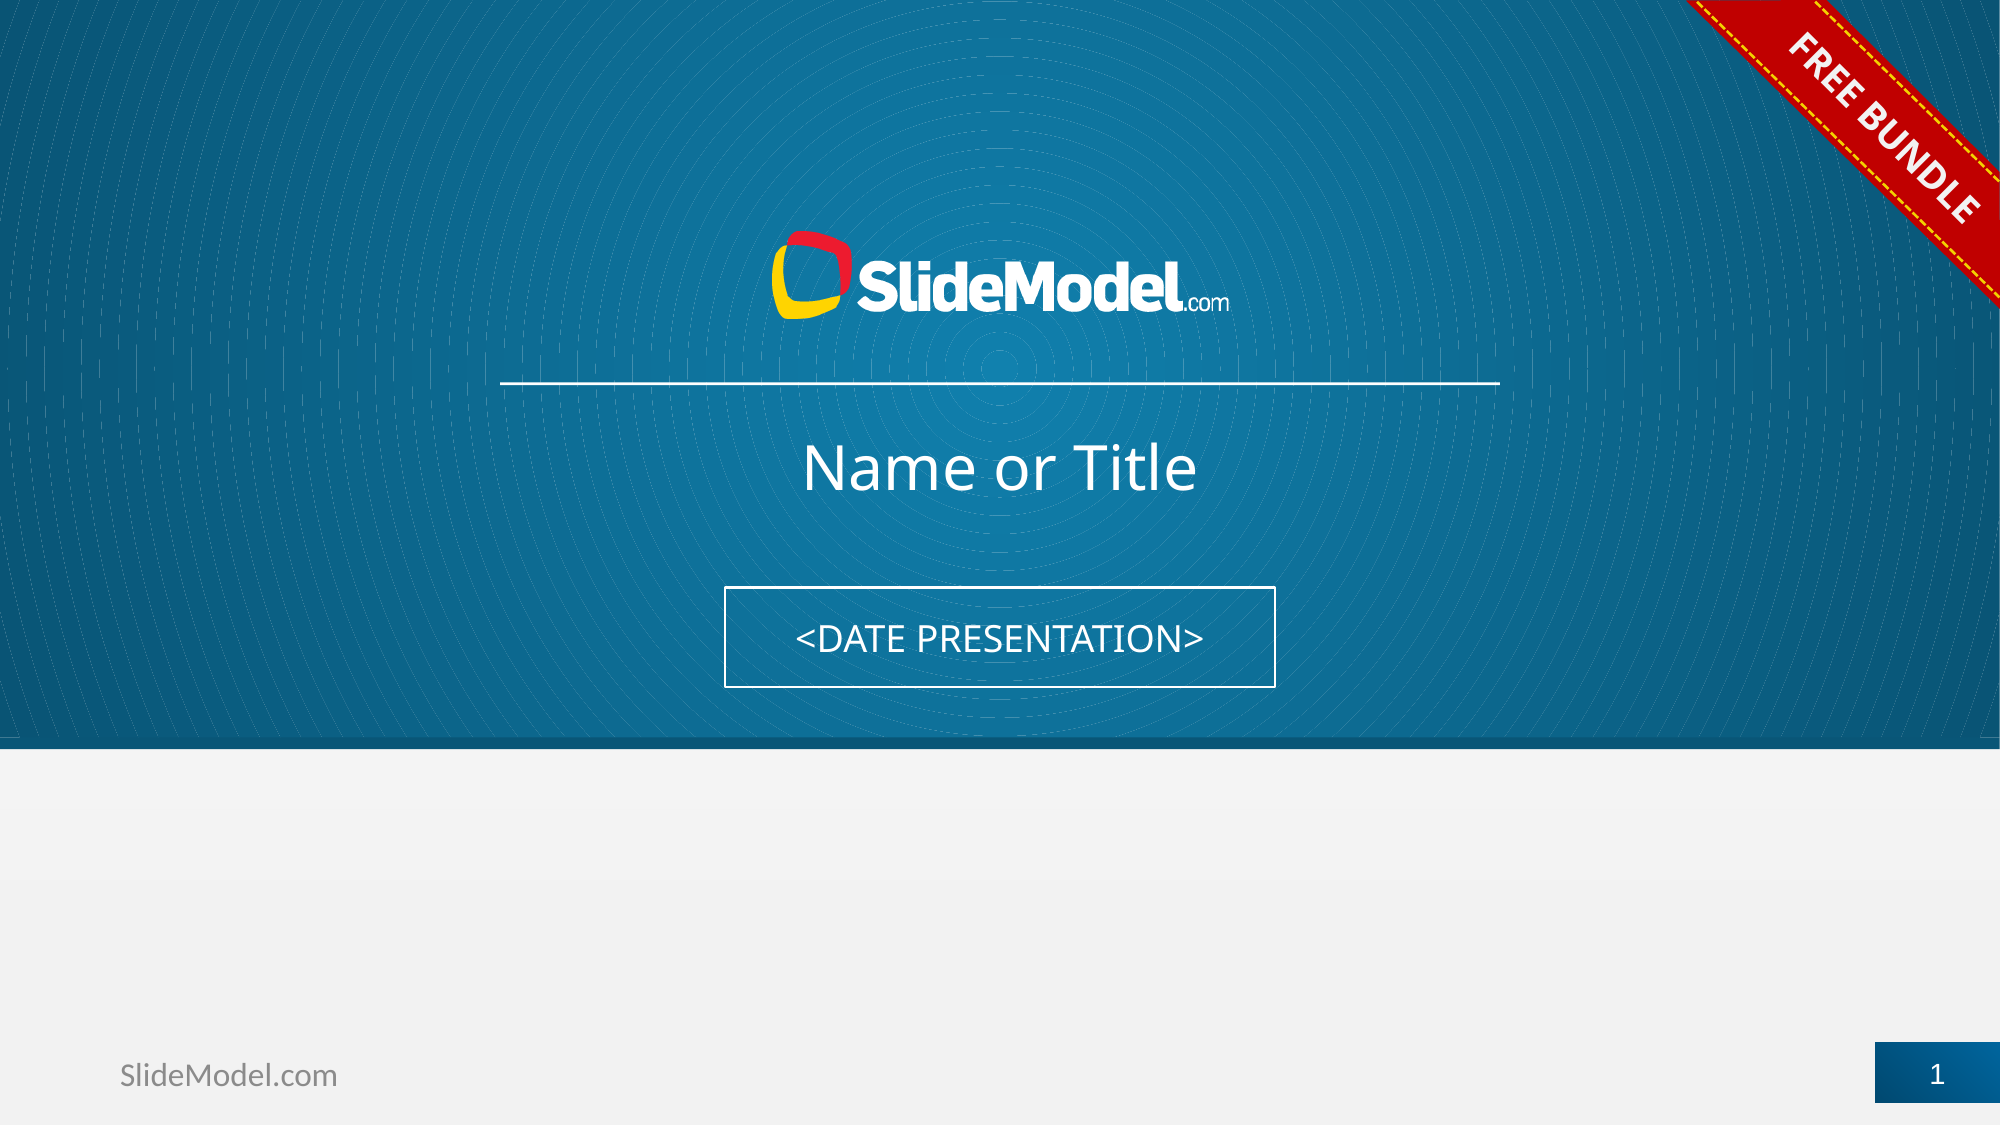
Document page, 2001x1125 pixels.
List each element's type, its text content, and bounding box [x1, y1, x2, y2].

text_box [0, 737, 2000, 750]
slide_number 1 [1875, 1042, 2000, 1103]
text_box [723, 585, 1277, 689]
footer SlideModel.com [99, 1042, 734, 1103]
text_box <DATE PRESENTATION> [761, 599, 1239, 675]
text_box [498, 380, 1502, 387]
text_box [1696, 0, 2000, 341]
text_box Name or Title [580, 413, 1420, 488]
text_box [0, 0, 2000, 737]
picture [770, 231, 1230, 319]
